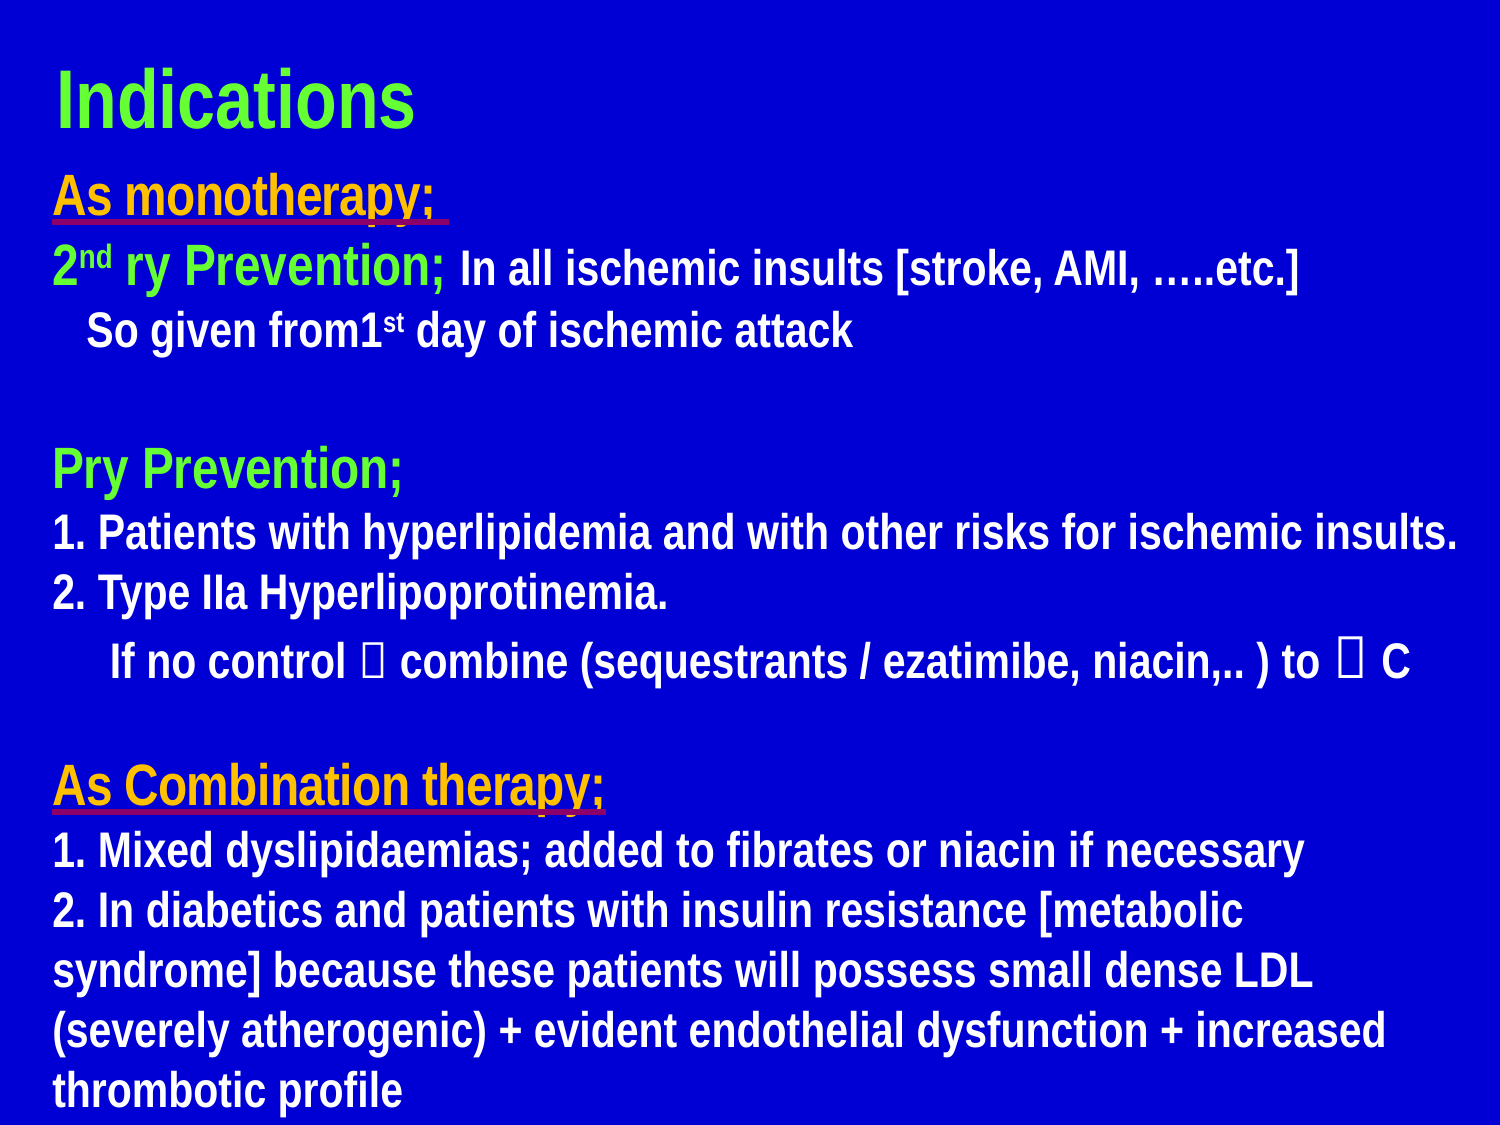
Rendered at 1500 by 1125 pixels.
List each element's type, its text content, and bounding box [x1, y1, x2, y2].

text_box Pry Prevention; 1. Patients with hyperlipidemia and with other risks for ischemic insults. 2. Type IIa Hyperlipoprotinemia. If no control  combine (sequestrants / ezatimibe, niacin,.. ) to  C [37, 422, 1500, 698]
text_box As Combination therapy; 1. Mixed dyslipidaemias; added to fibrates or niacin if necessary 2. In diabetics and patients with insulin resistance [metabolic syndrome] because these patients will possess small dense LDL (severely atherogenic) + evident endothelial dysfunction + increased thrombotic profile [37, 739, 1438, 1125]
text_box As monotherapy; 2nd ry Prevention; In all ischemic insults [stroke, AMI, …..etc.] So given from1st day of ischemic attack [37, 150, 1500, 365]
text_box Indications [41, 37, 1000, 150]
